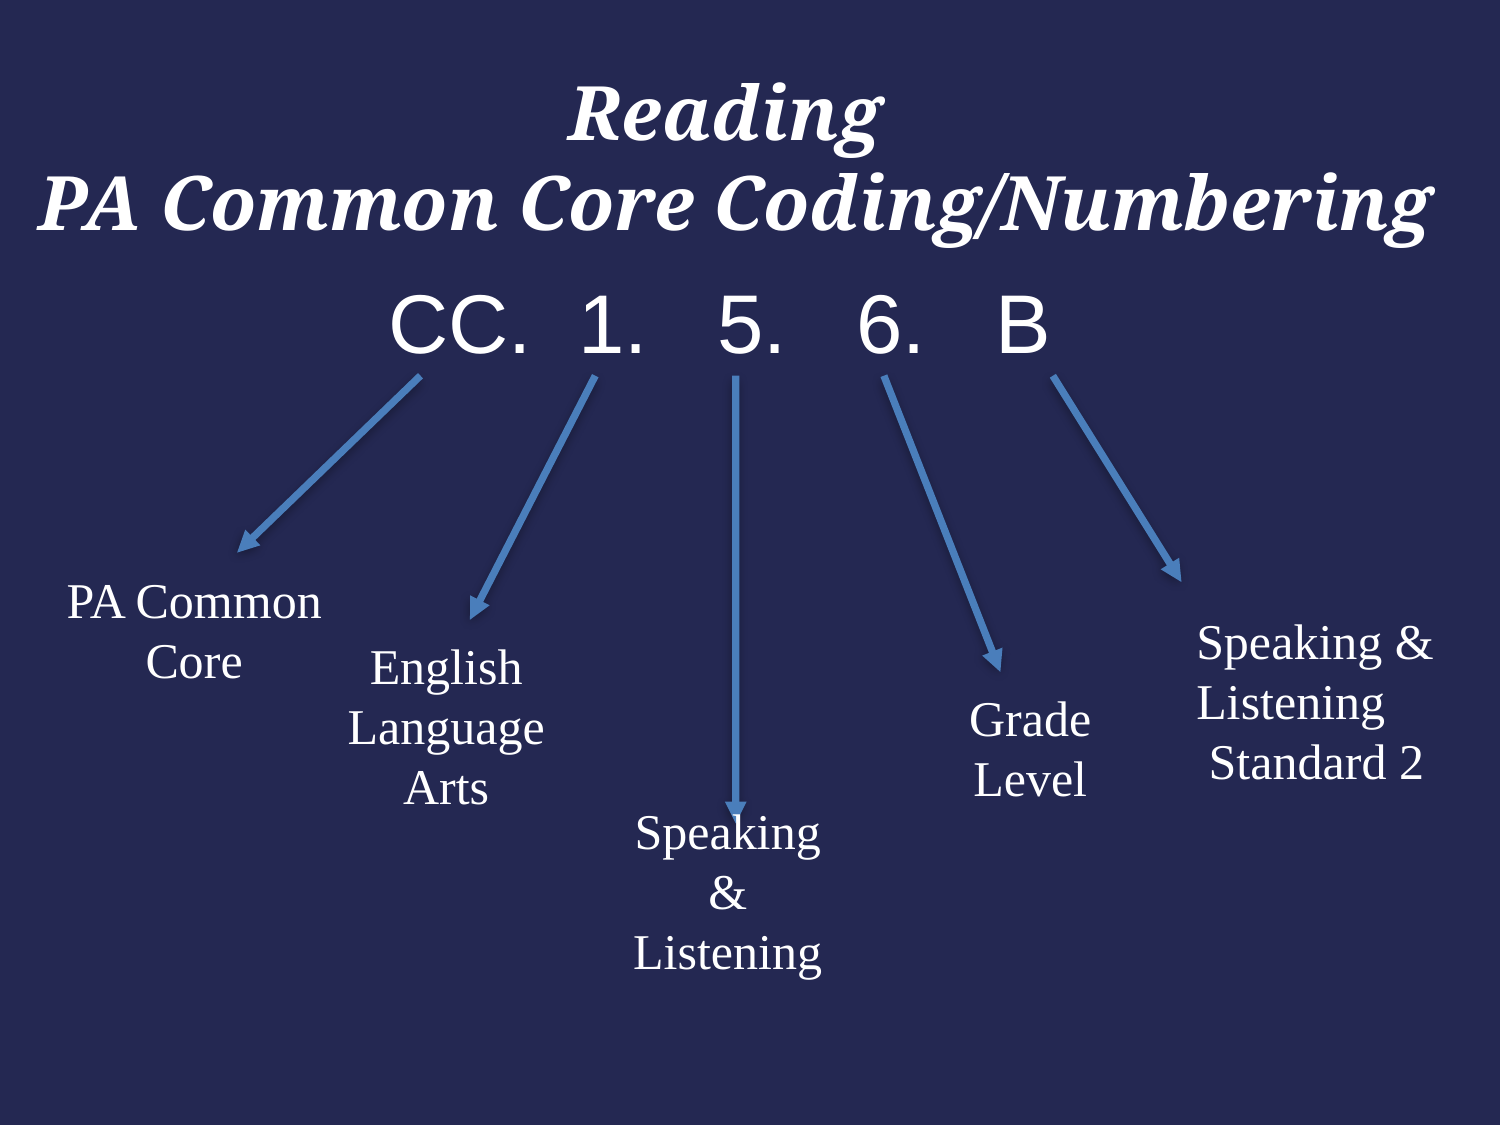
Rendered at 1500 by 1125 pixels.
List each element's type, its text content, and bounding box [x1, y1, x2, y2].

text_box Reading PA Common Core Coding/Numbering [0, 57, 1486, 253]
text_box Speaking & Listening Standard 2 [1181, 602, 1465, 797]
text_box [1135, 507, 1182, 582]
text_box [33, 254, 1126, 928]
